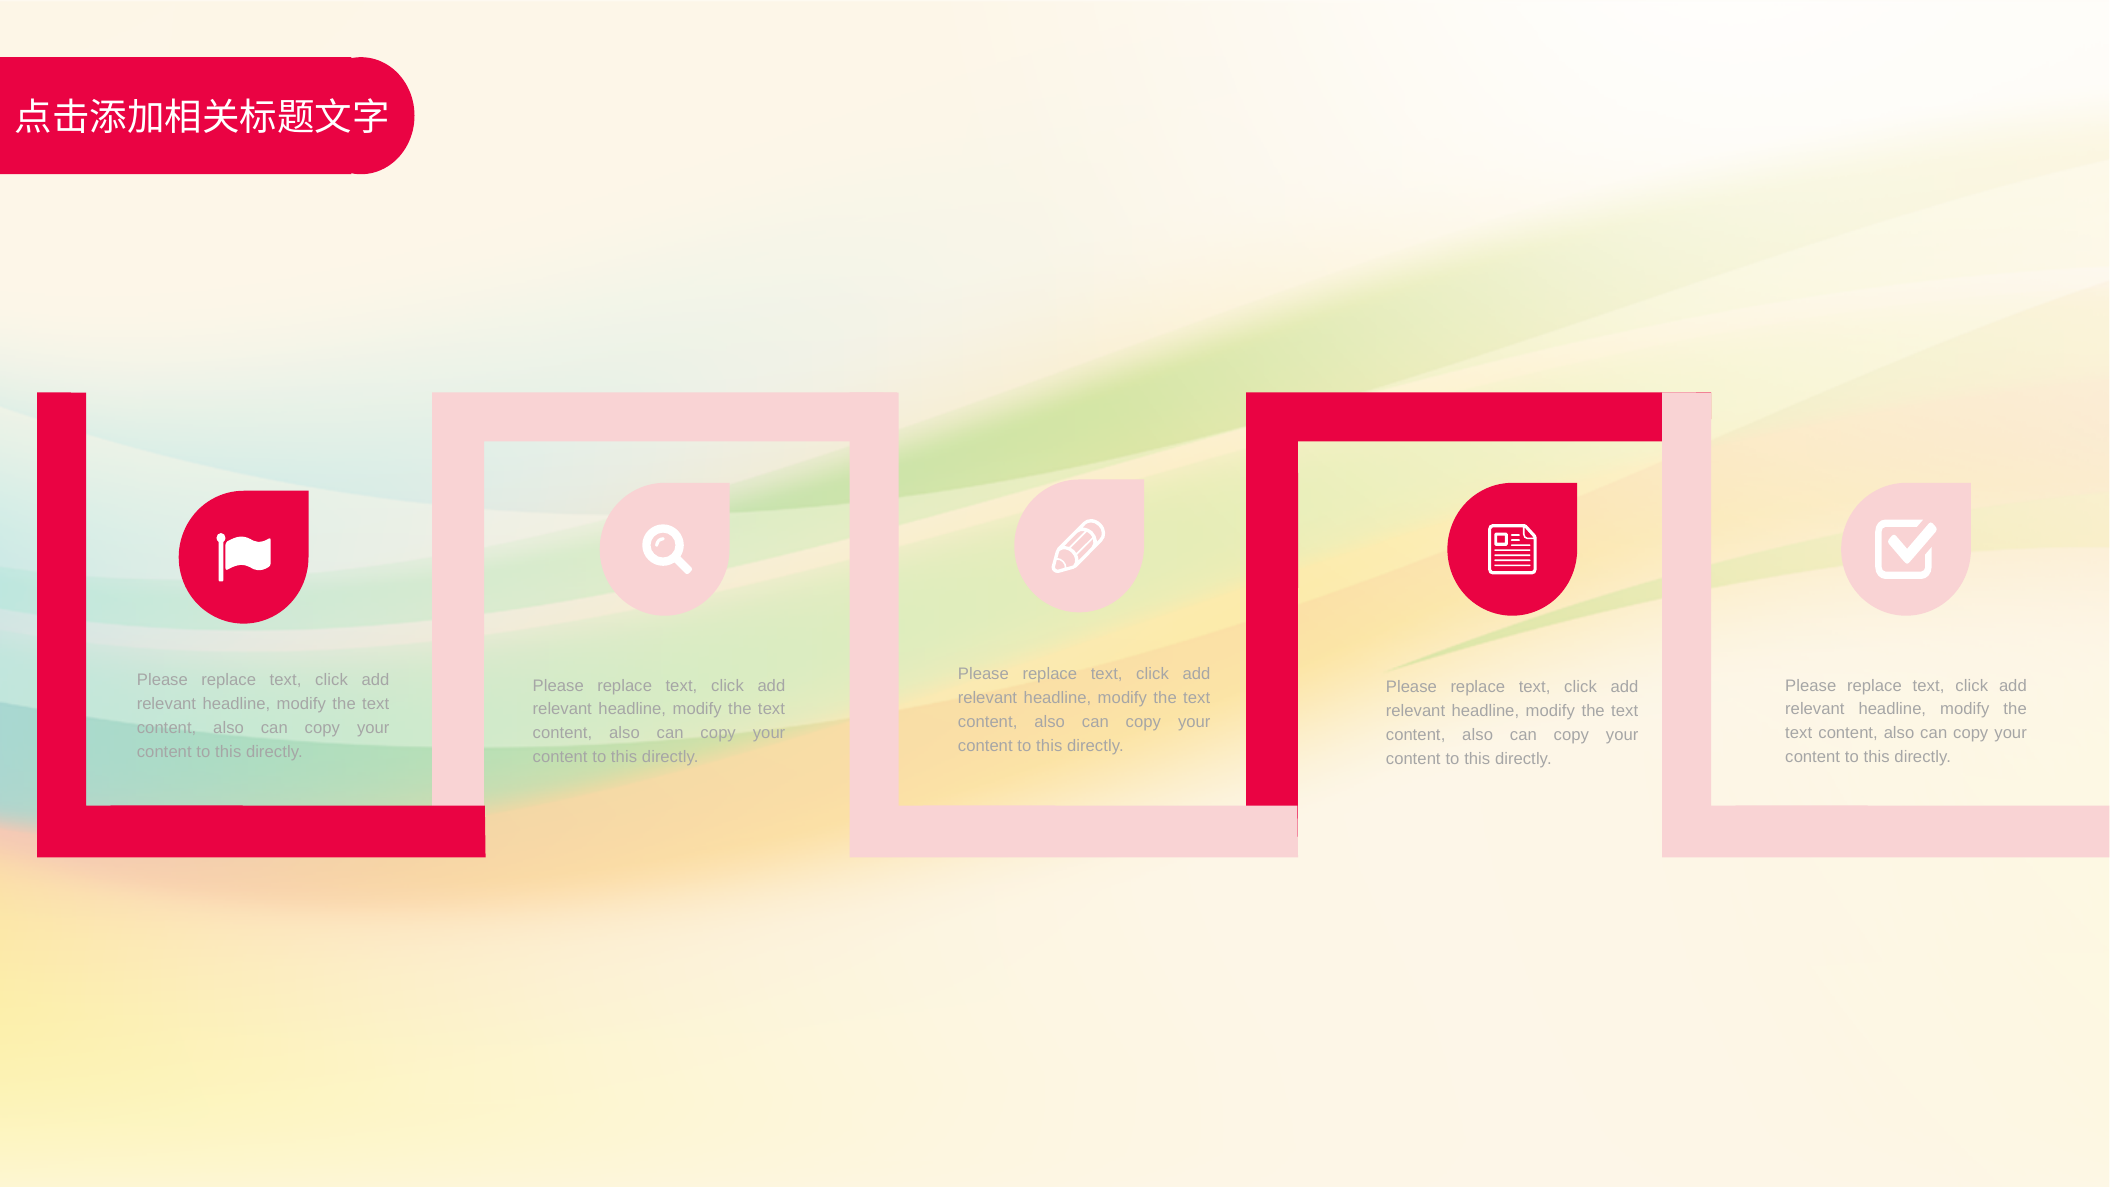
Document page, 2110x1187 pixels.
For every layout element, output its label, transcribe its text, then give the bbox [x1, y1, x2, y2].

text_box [37, 392, 2110, 858]
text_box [1488, 524, 1537, 575]
picture [0, 0, 2110, 1187]
text_box 点击添加相关标题文字 [0, 85, 415, 146]
